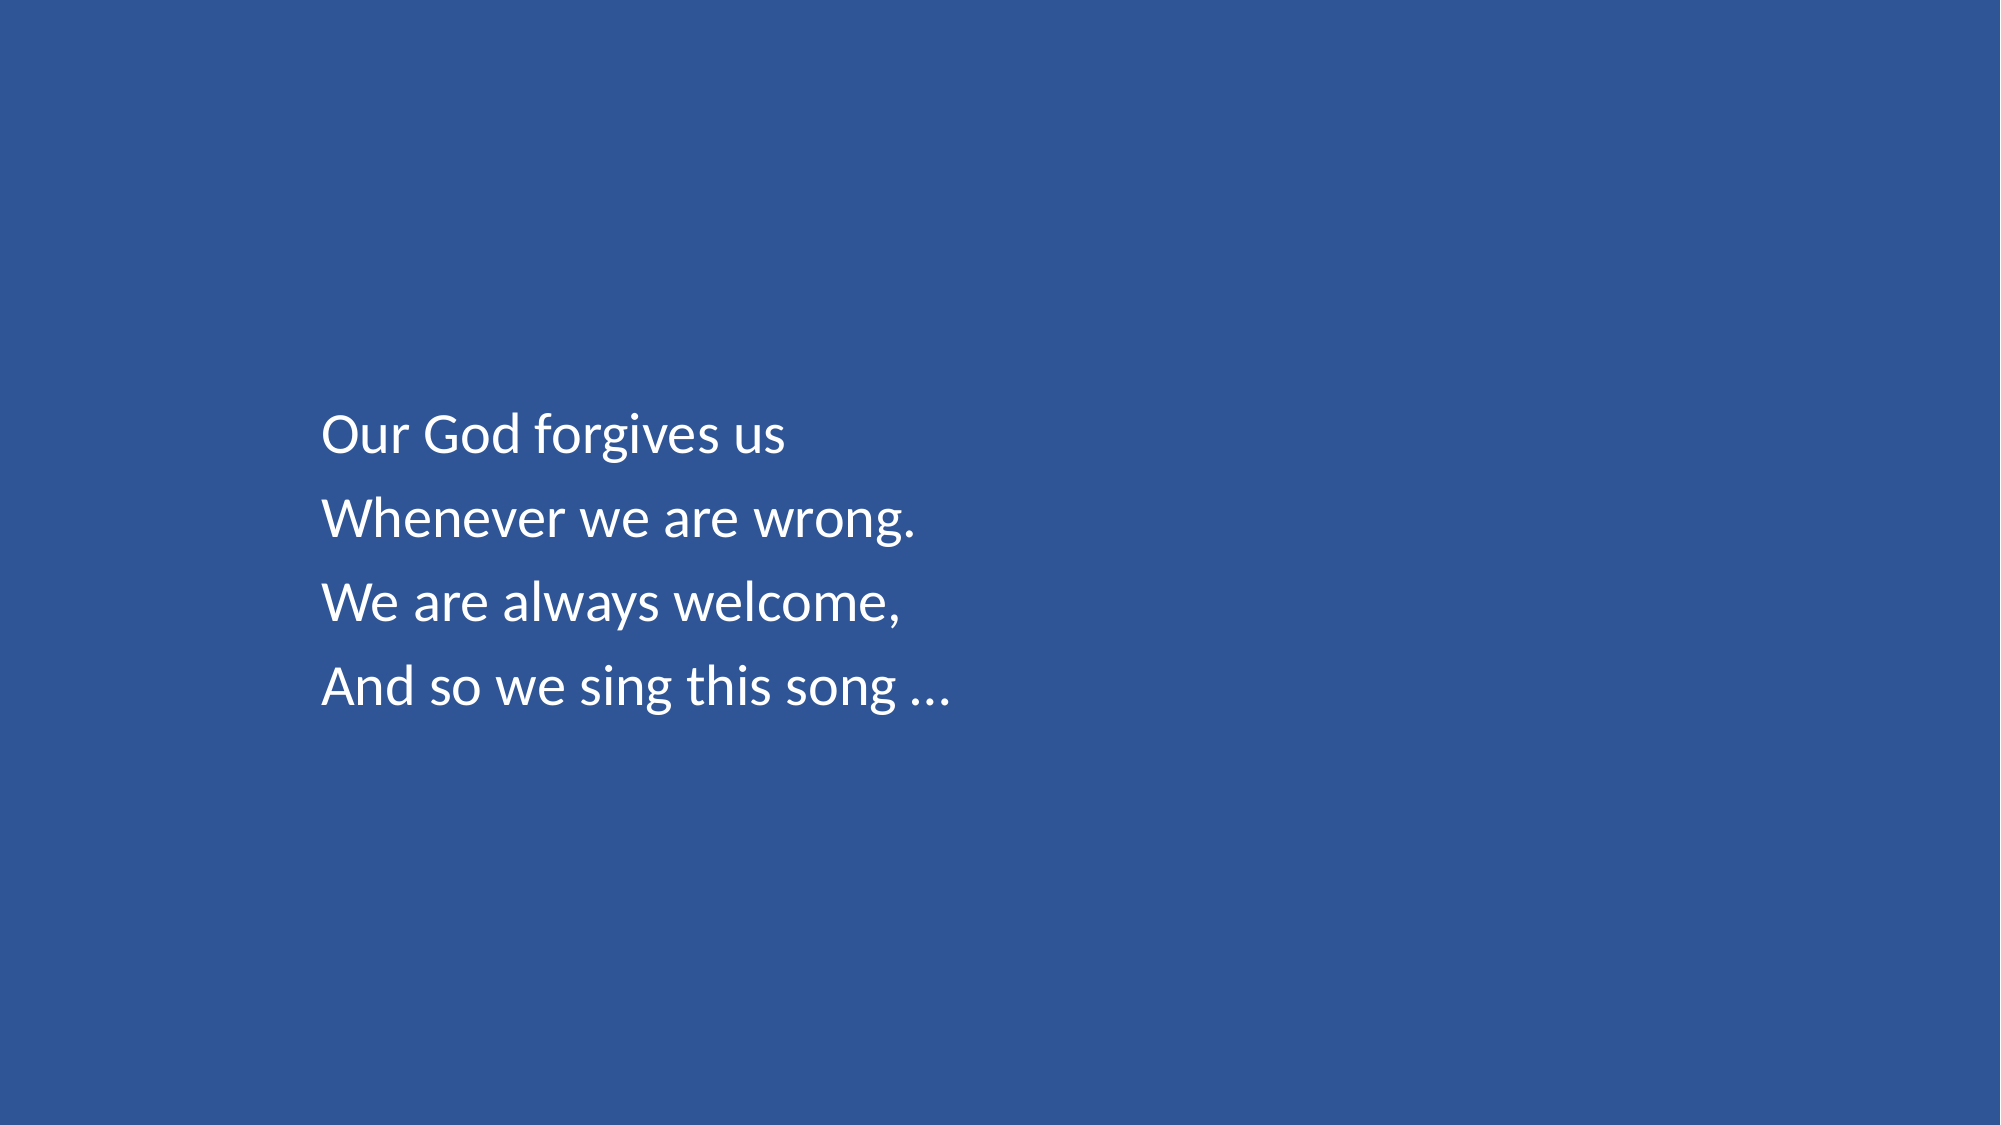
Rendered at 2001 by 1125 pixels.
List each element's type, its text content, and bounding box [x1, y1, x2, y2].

list Our God forgives us Whenever we are wrong. We are always welcome, And so we sing this song … [306, 396, 1694, 729]
